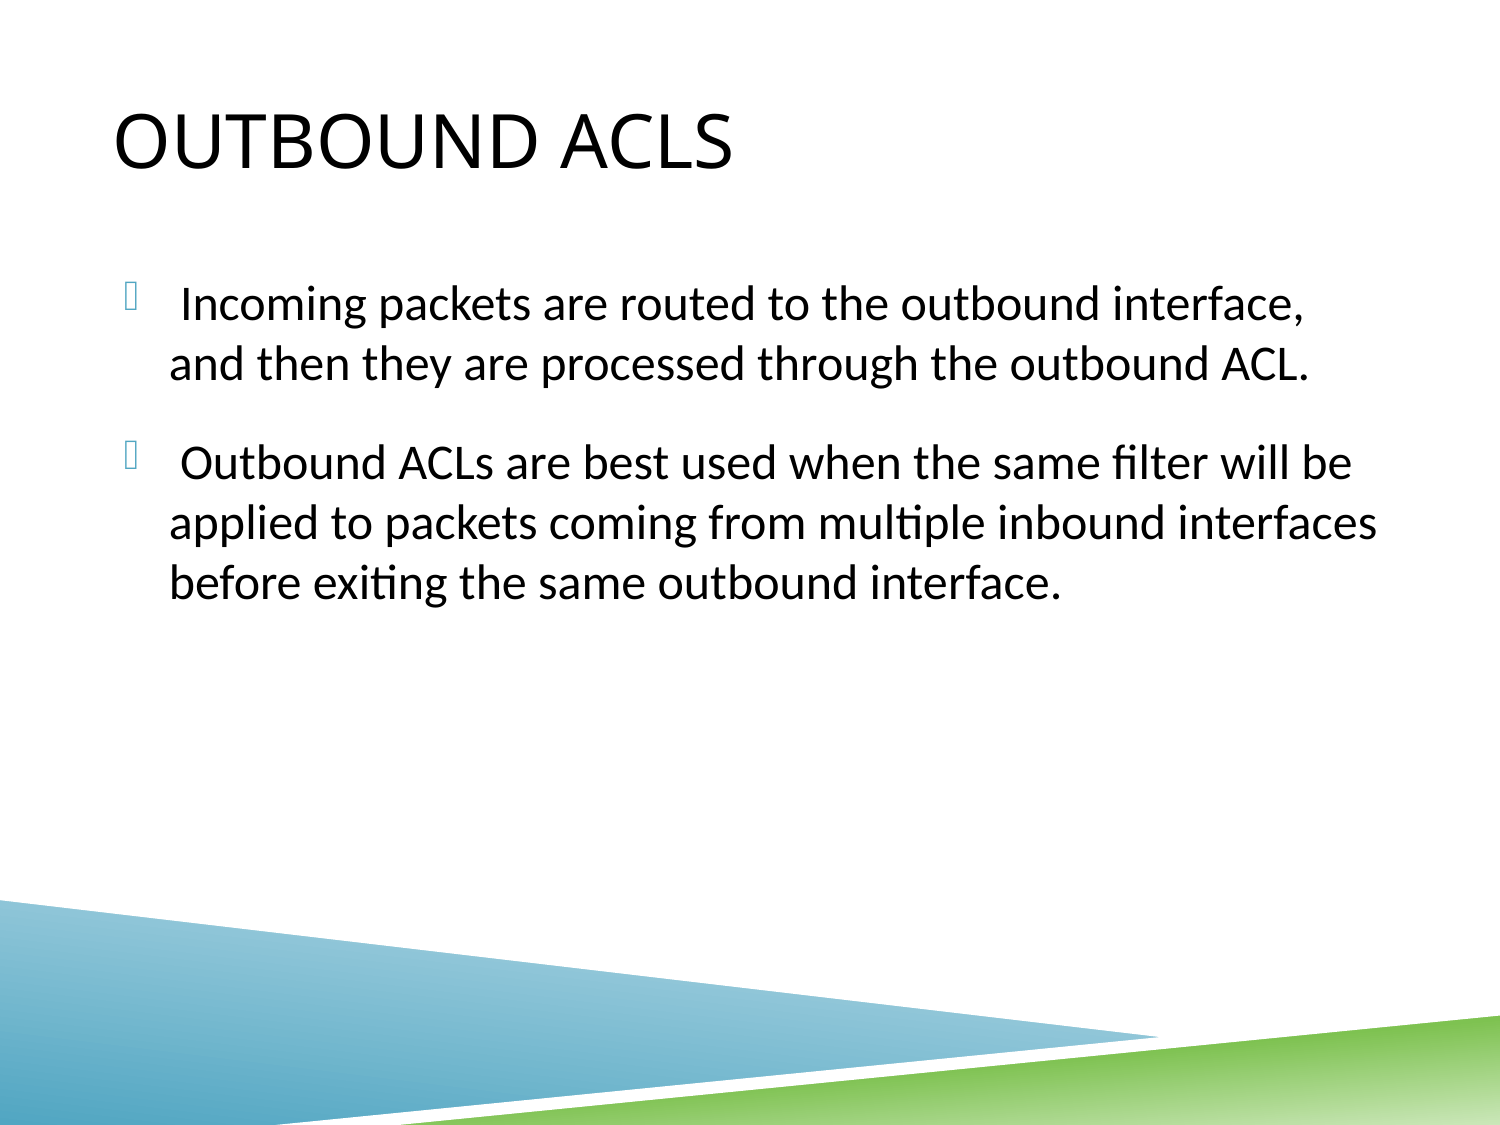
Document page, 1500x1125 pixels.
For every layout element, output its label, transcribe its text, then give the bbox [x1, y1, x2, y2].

title Outbound ACLs [112, 45, 1388, 233]
list Incoming packets are routed to the outbound interface, and then they are processed through the outbound ACL. Outbound ACLs are best used when the same filter will be applied to packets coming from multiple inbound interfaces before exiting the same outbound interface. [112, 262, 1388, 875]
